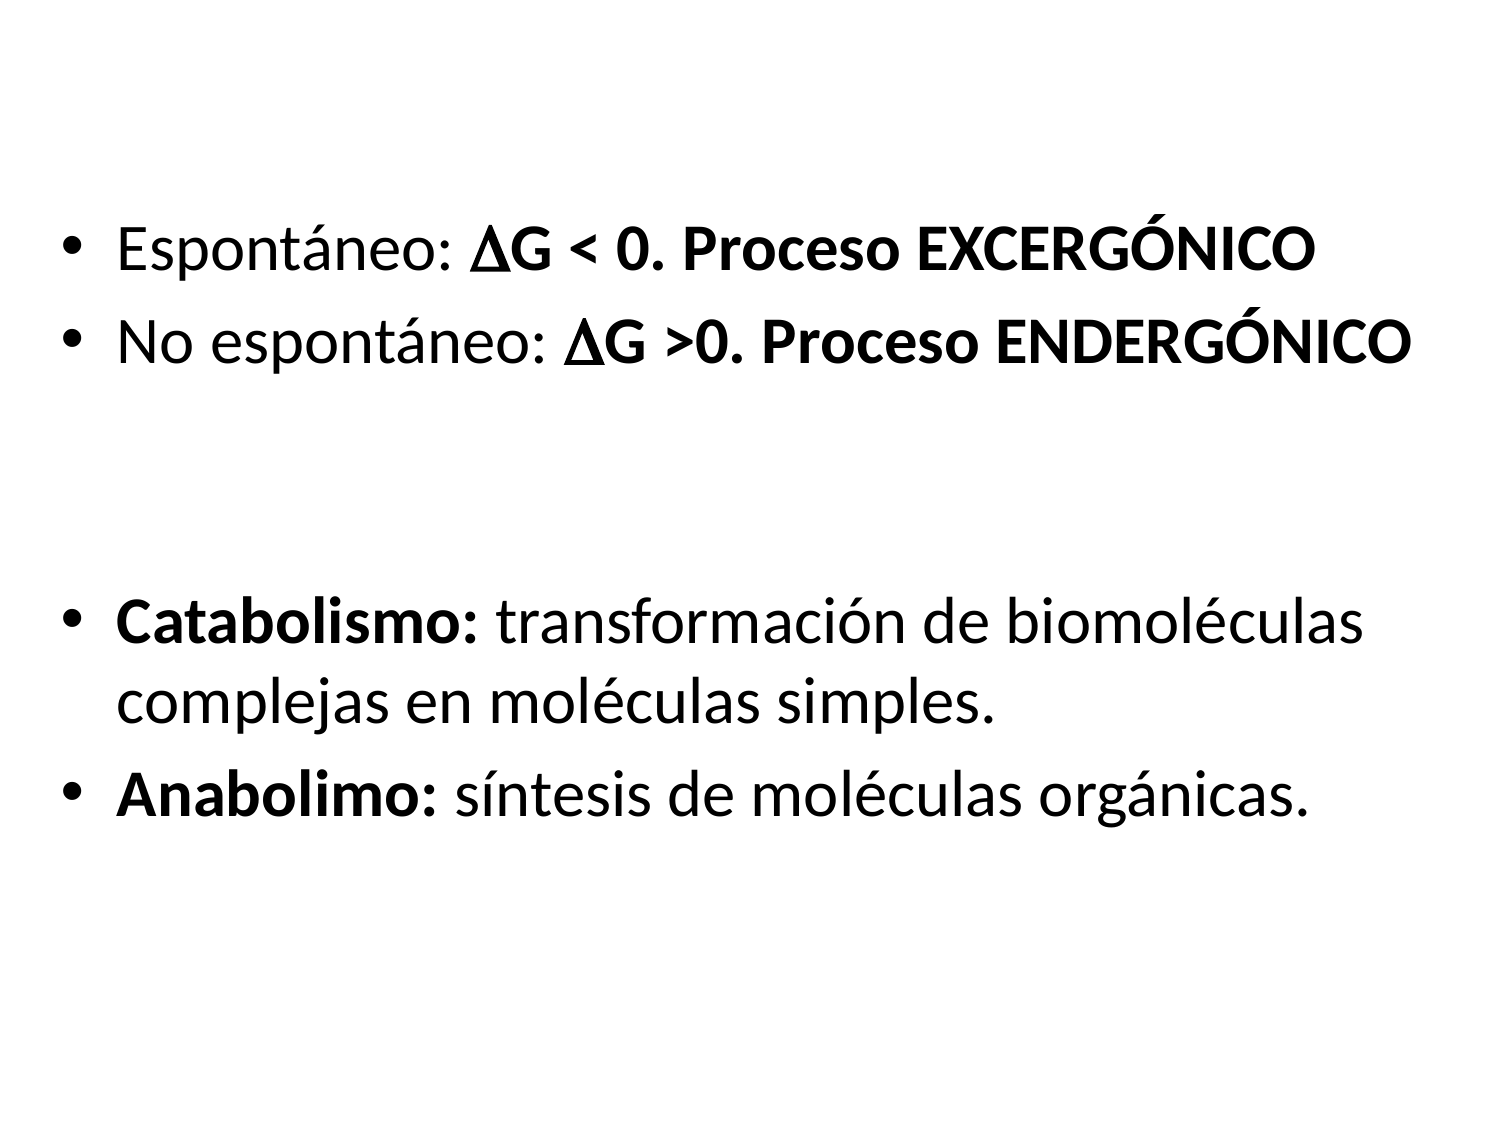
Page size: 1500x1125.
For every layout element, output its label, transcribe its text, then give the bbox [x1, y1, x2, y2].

list Espontáneo: DG < 0. Proceso EXCERGÓNICO No espontáneo: DG >0. Proceso ENDERGÓNICO Catabolismo: transformación de biomoléculas complejas en moléculas simples. Anabolimo: síntesis de moléculas orgánicas. [45, 196, 1471, 939]
